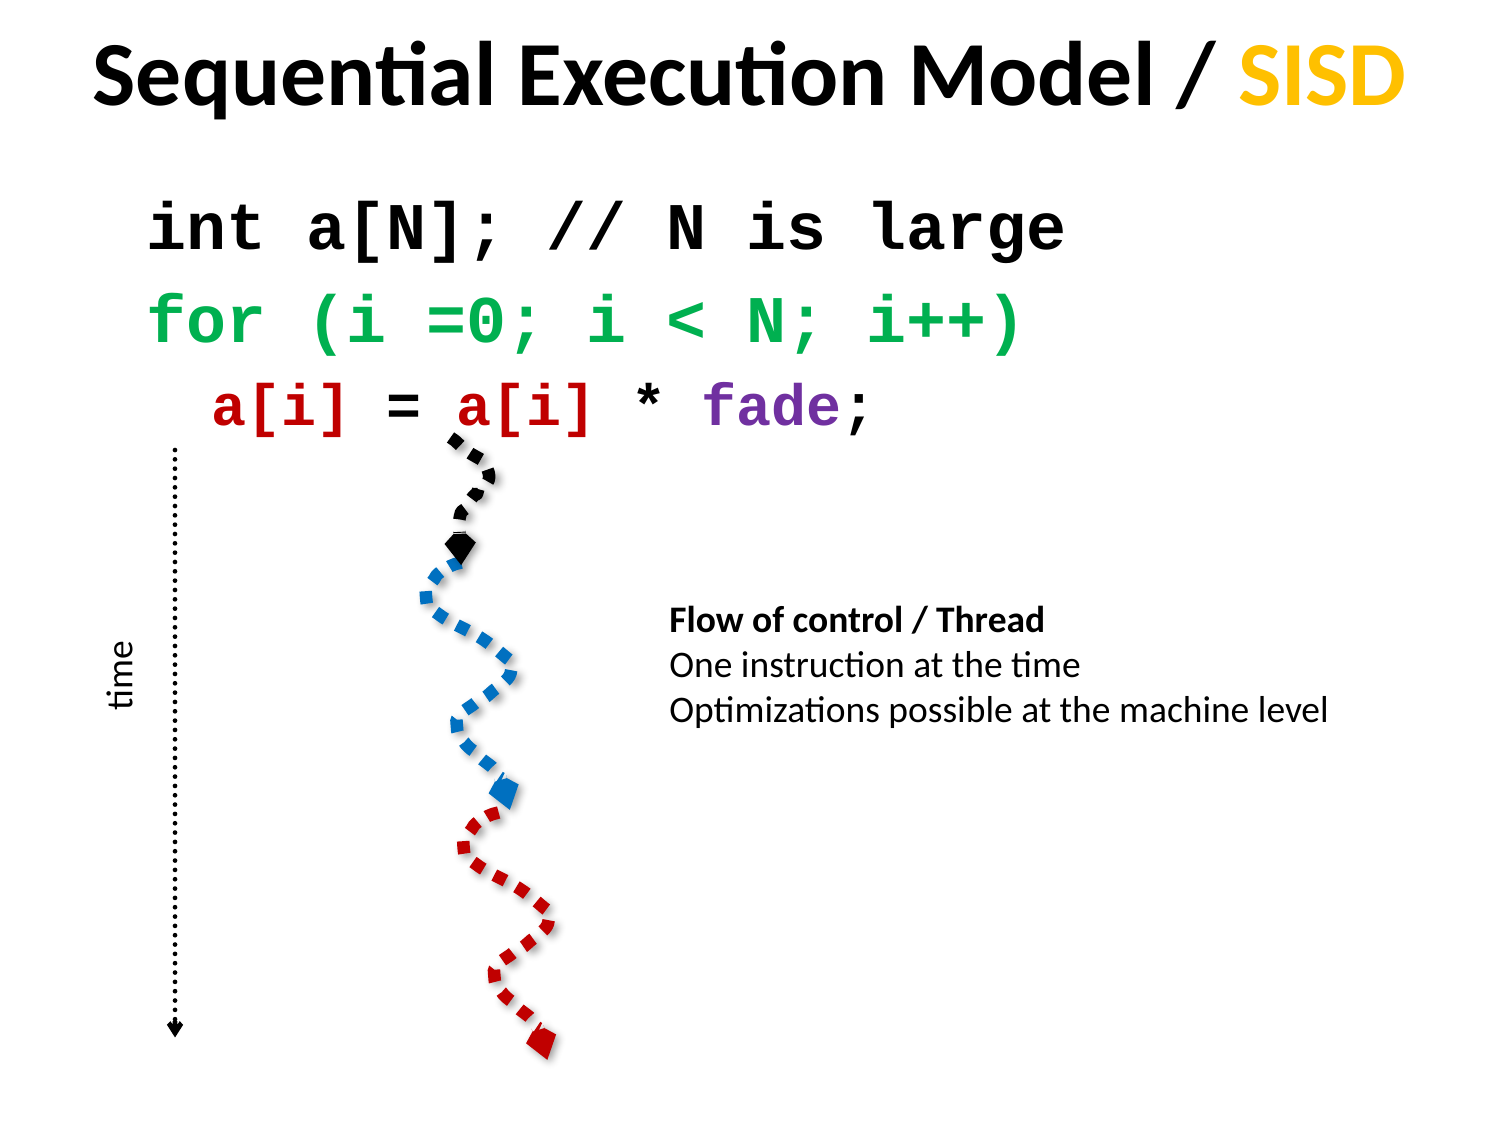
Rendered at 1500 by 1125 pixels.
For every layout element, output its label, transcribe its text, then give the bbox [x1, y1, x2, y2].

text_box [462, 812, 551, 1060]
title Sequential Execution Model / SISD [75, 0, 1425, 163]
text_box [450, 437, 490, 566]
text_box Flow of control / Thread One instruction at the time Optimizations possible at the machine level [654, 587, 1345, 738]
text_box [425, 563, 513, 810]
list int a[N]; // N is large for (i =0; i < N; i++) a[i] = a[i] * fade; [75, 174, 1425, 918]
text_box time [87, 625, 148, 726]
text_box [167, 1023, 183, 1038]
